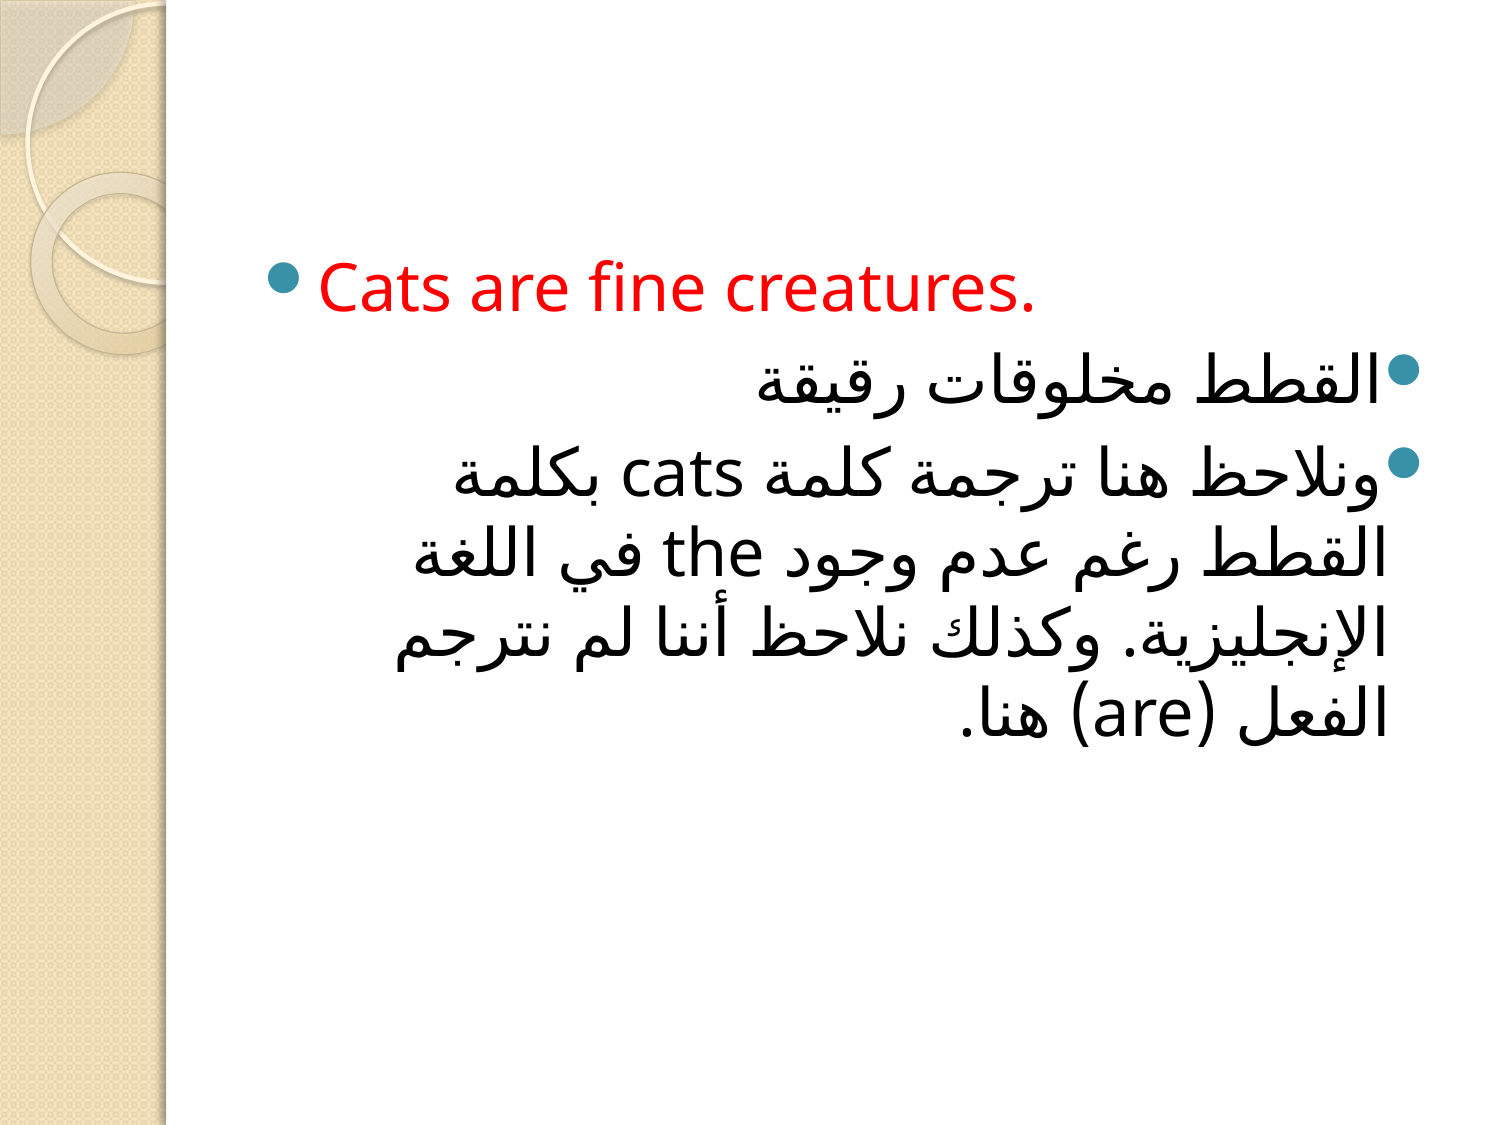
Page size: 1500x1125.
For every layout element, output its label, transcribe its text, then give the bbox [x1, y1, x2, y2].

list Cats are fine creatures. القطط مخلوقات رقيقة ونلاحظ هنا ترجمة كلمة cats بكلمة القطط رغم عدم وجود the في اللغة الإنجليزية. وكذلك نلاحظ أننا لم نترجم الفعل (are) هنا. [235, 237, 1466, 1025]
